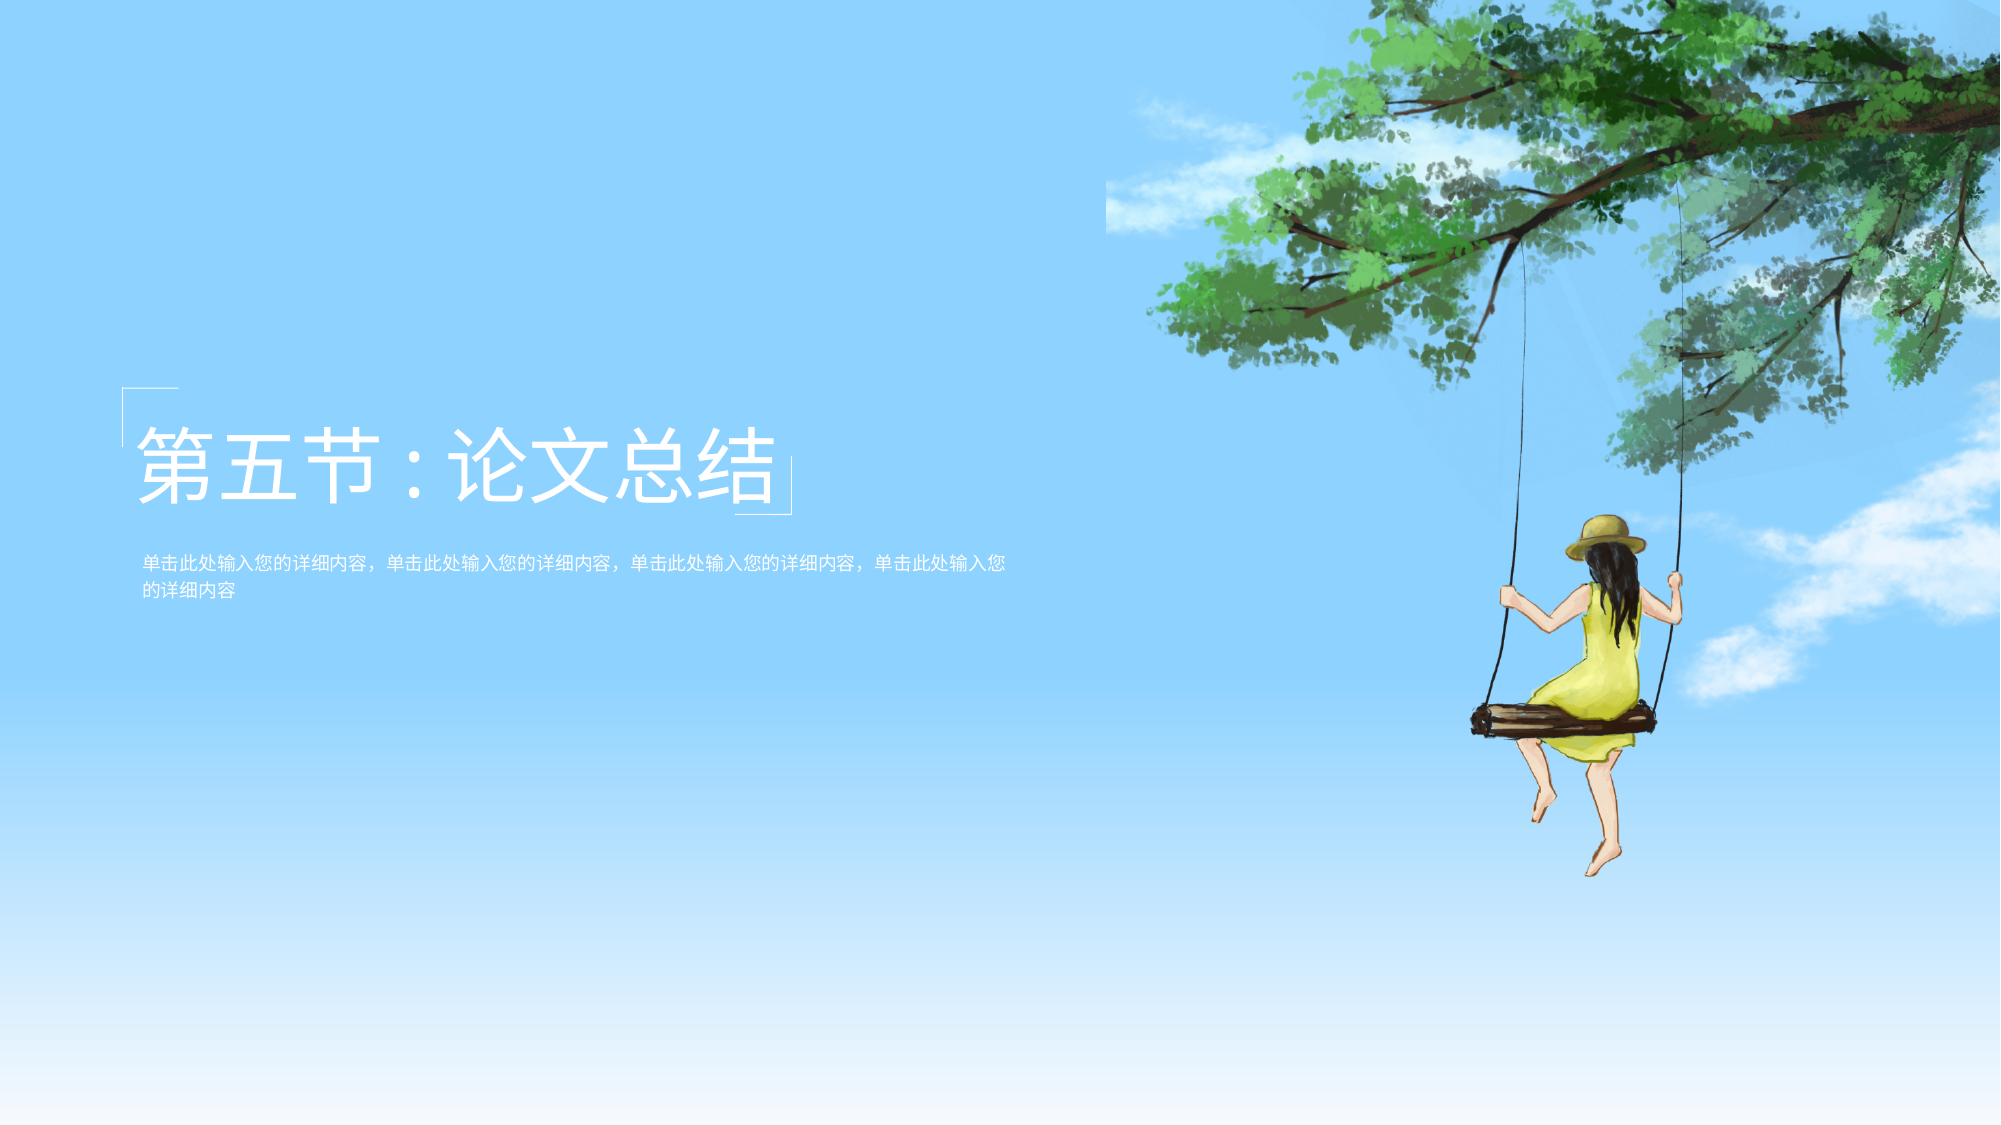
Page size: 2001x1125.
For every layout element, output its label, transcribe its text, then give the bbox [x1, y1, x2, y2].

text_box 第五节:论文总结 [119, 406, 794, 522]
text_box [122, 387, 179, 447]
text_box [735, 456, 792, 516]
text_box 单击此处输入您的详细内容，单击此处输入您的详细内容，单击此处输入您的详细内容，单击此处输入您的详细内容 [127, 539, 1025, 609]
picture [1106, 0, 2000, 933]
